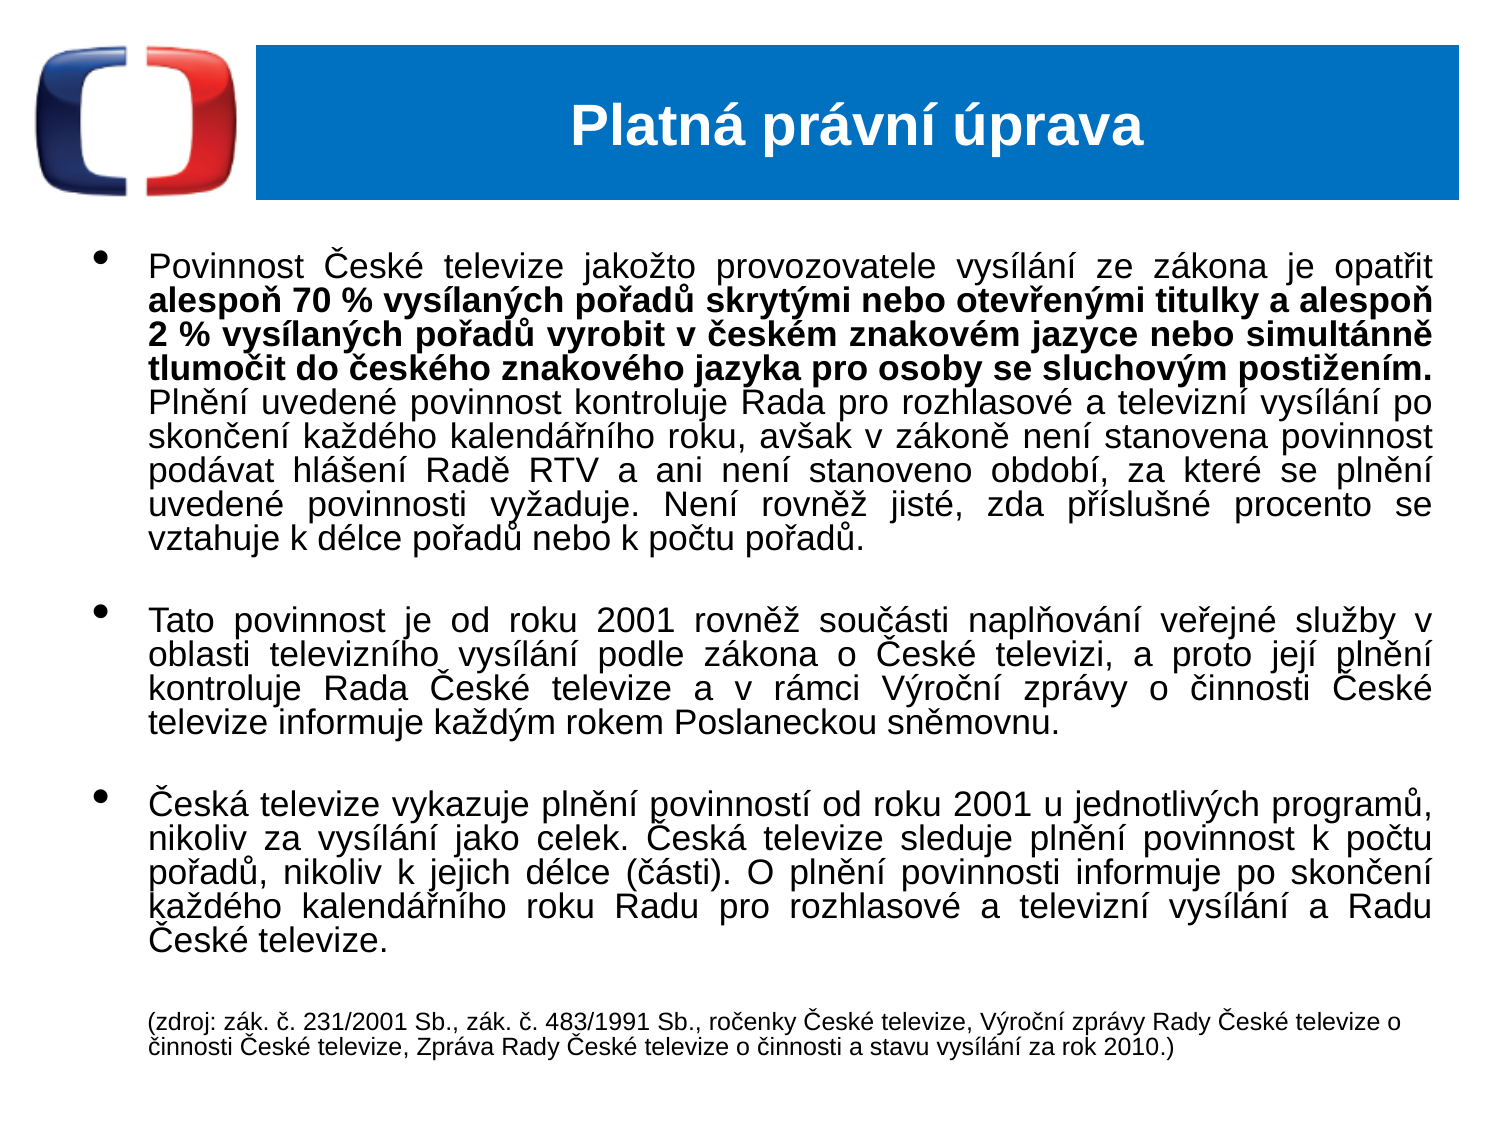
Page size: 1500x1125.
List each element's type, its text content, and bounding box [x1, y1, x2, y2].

title Platná právní úprava [255, 44, 1460, 201]
picture [27, 44, 253, 201]
list Povinnost České televize jakožto provozovatele vysílání ze zákona je opatřit alespoň 70 % vysílaných pořadů skrytými nebo otevřenými titulky a alespoň 2 % vysílaných pořadů vyrobit v českém znakovém jazyce nebo simultánně tlumočit do českého znakového jazyka pro osoby se sluchovým postižením. Plnění uvedené povinnost kontroluje Rada pro rozhlasové a televizní vysílání po skončení každého kalendářního roku, avšak v zákoně není stanovena povinnost podávat hlášení Radě RTV a ani není stanoveno období, za které se plnění uvedené povinnosti vyžaduje. Není rovněž jisté, zda příslušné procento se vztahuje k délce pořadů nebo k počtu pořadů. Tato povinnost je od roku 2001 rovněž součásti naplňování veřejné služby v oblasti televizního vysílání podle zákona o České televizi, a proto její plnění kontroluje Rada České televize a v rámci Výroční zprávy o činnosti České televize informuje každým rokem Poslaneckou sněmovnu. Česká televize vykazuje plnění povinností od roku 2001 u jednotlivých programů, nikoliv za vysílání jako celek. Česká televize sleduje plnění povinnost k počtu pořadů, nikoliv k jejich délce (části). O plnění povinnosti informuje po skončení každého kalendářního roku Radu pro rozhlasové a televizní vysílání a Radu České televize. (zdroj: zák. č. 231/2001 Sb., zák. č. 483/1991 Sb., ročenky České televize, Výroční zprávy Rady České televize o činnosti České televize, Zpráva Rady České televize o činnosti a stavu vysílání za rok 2010.) [76, 243, 1449, 1083]
